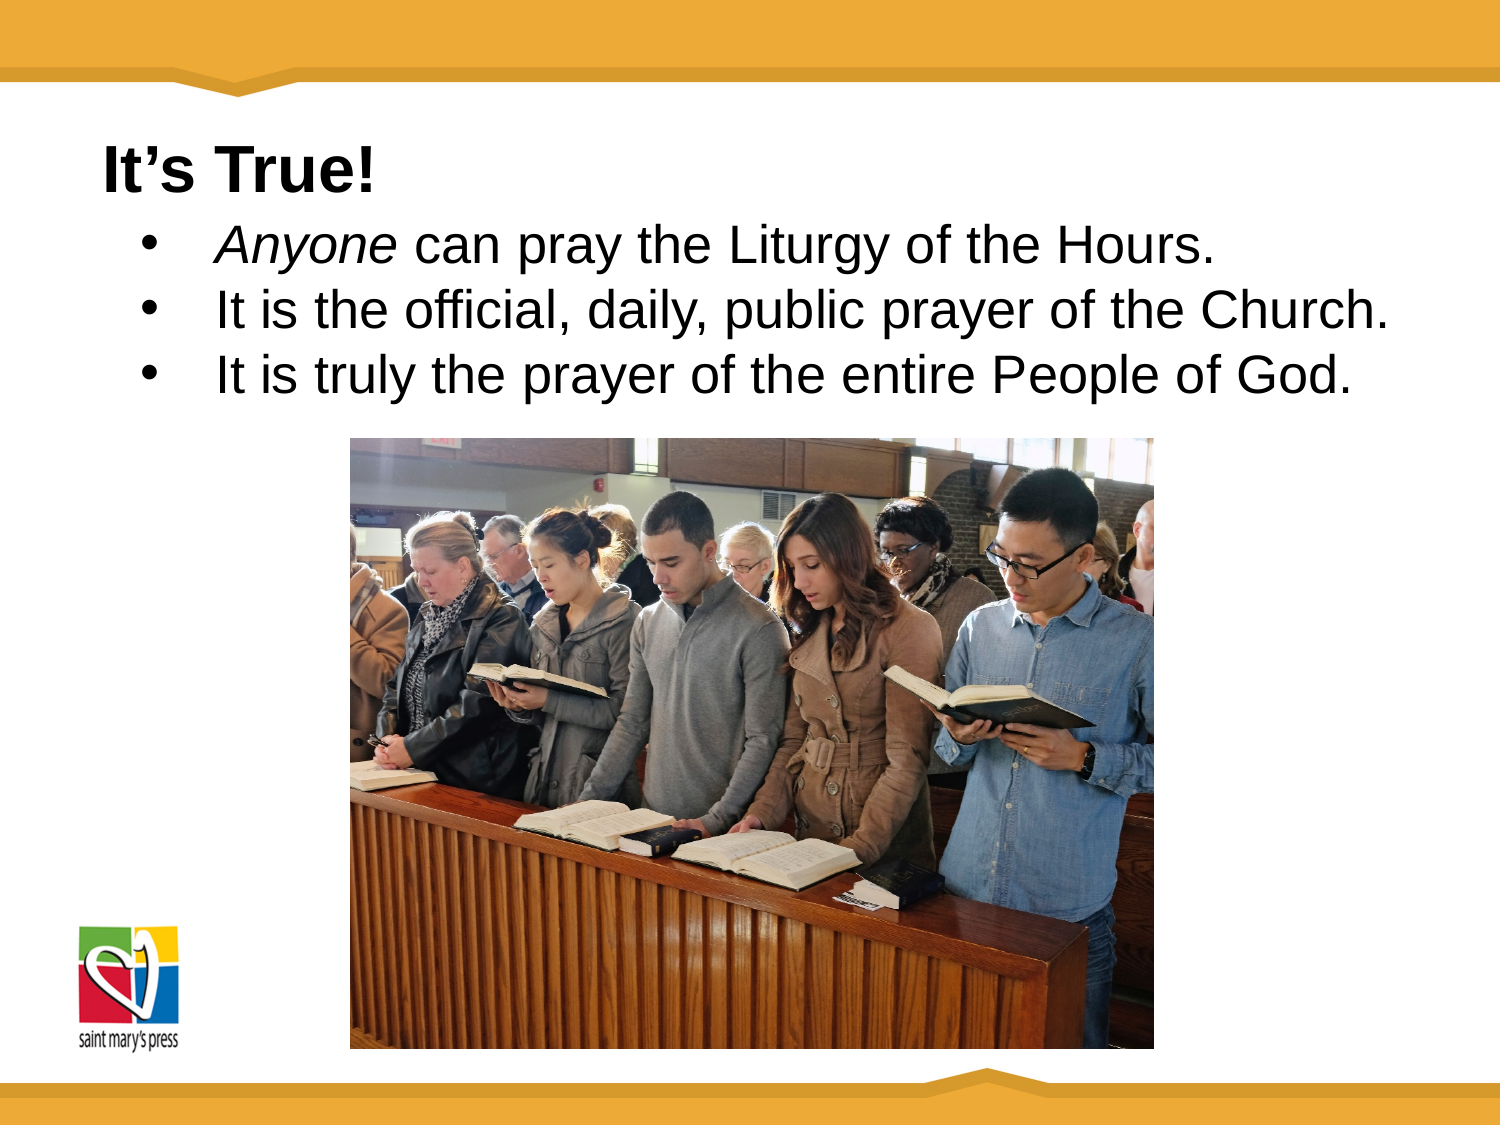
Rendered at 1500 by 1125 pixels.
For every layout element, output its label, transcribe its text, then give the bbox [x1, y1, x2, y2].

title It’s True! [87, 133, 1313, 197]
text_box Anyone can pray the Liturgy of the Hours. It is the official, daily, public prayer of the Church. It is truly the prayer of the entire People of God. [125, 174, 1425, 439]
picture [0, 0, 1500, 1125]
